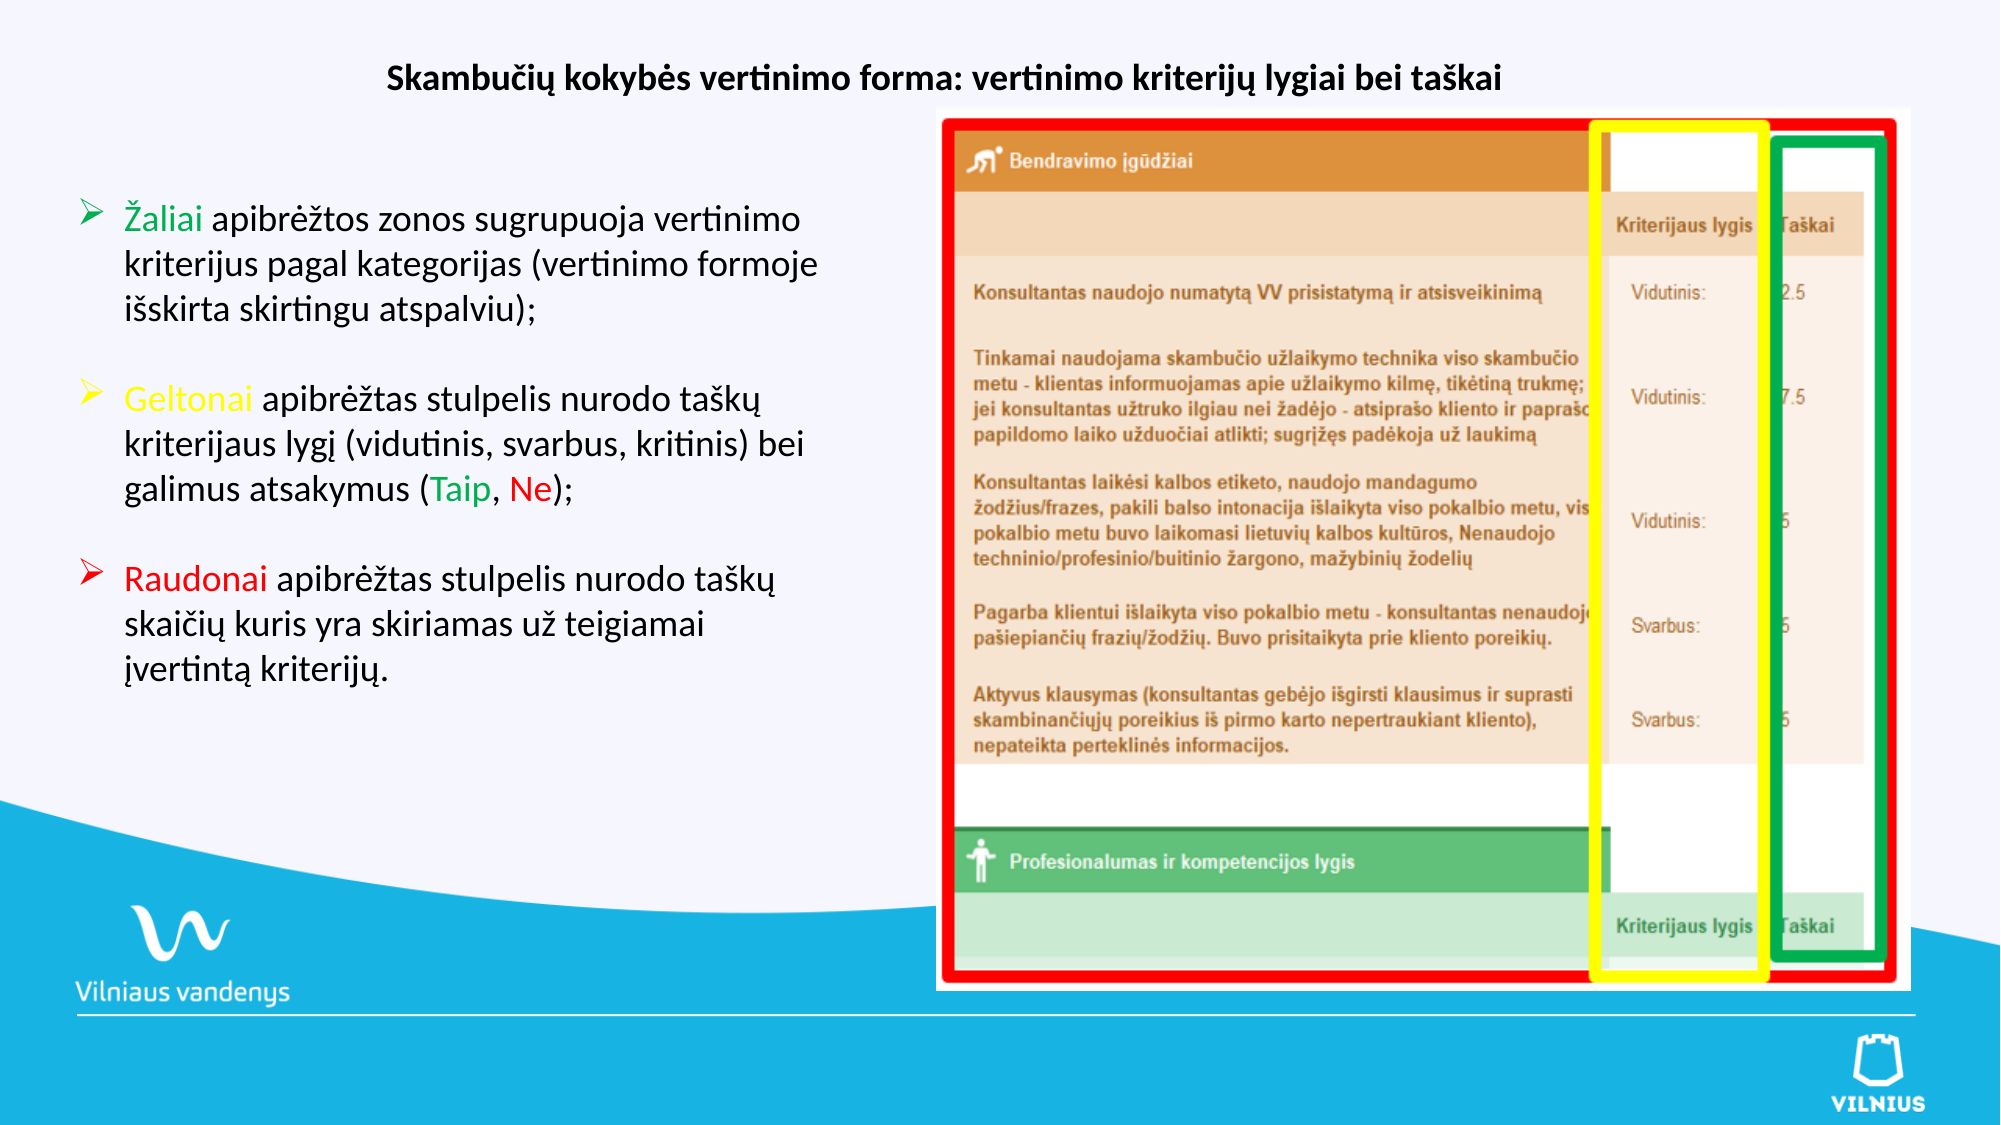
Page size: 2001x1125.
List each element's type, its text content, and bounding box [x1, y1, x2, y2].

picture [0, 106, 2000, 1125]
text_box Žaliai apibrėžtos zonos sugrupuoja vertinimo kriterijus pagal kategorijas (vertinimo formoje išskirta skirtingu atspalviu); Geltonai apibrėžtas stulpelis nurodo taškų kriterijaus lygį (vidutinis, svarbus, kritinis) bei galimus atsakymus (Taip, Ne); Raudonai apibrėžtas stulpelis nurodo taškų skaičių kuris yra skiriamas už teigiamai įvertintą kriterijų. [62, 187, 836, 787]
text_box Skambučių kokybės vertinimo forma: vertinimo kriterijų lygiai bei taškai [371, 45, 1534, 106]
